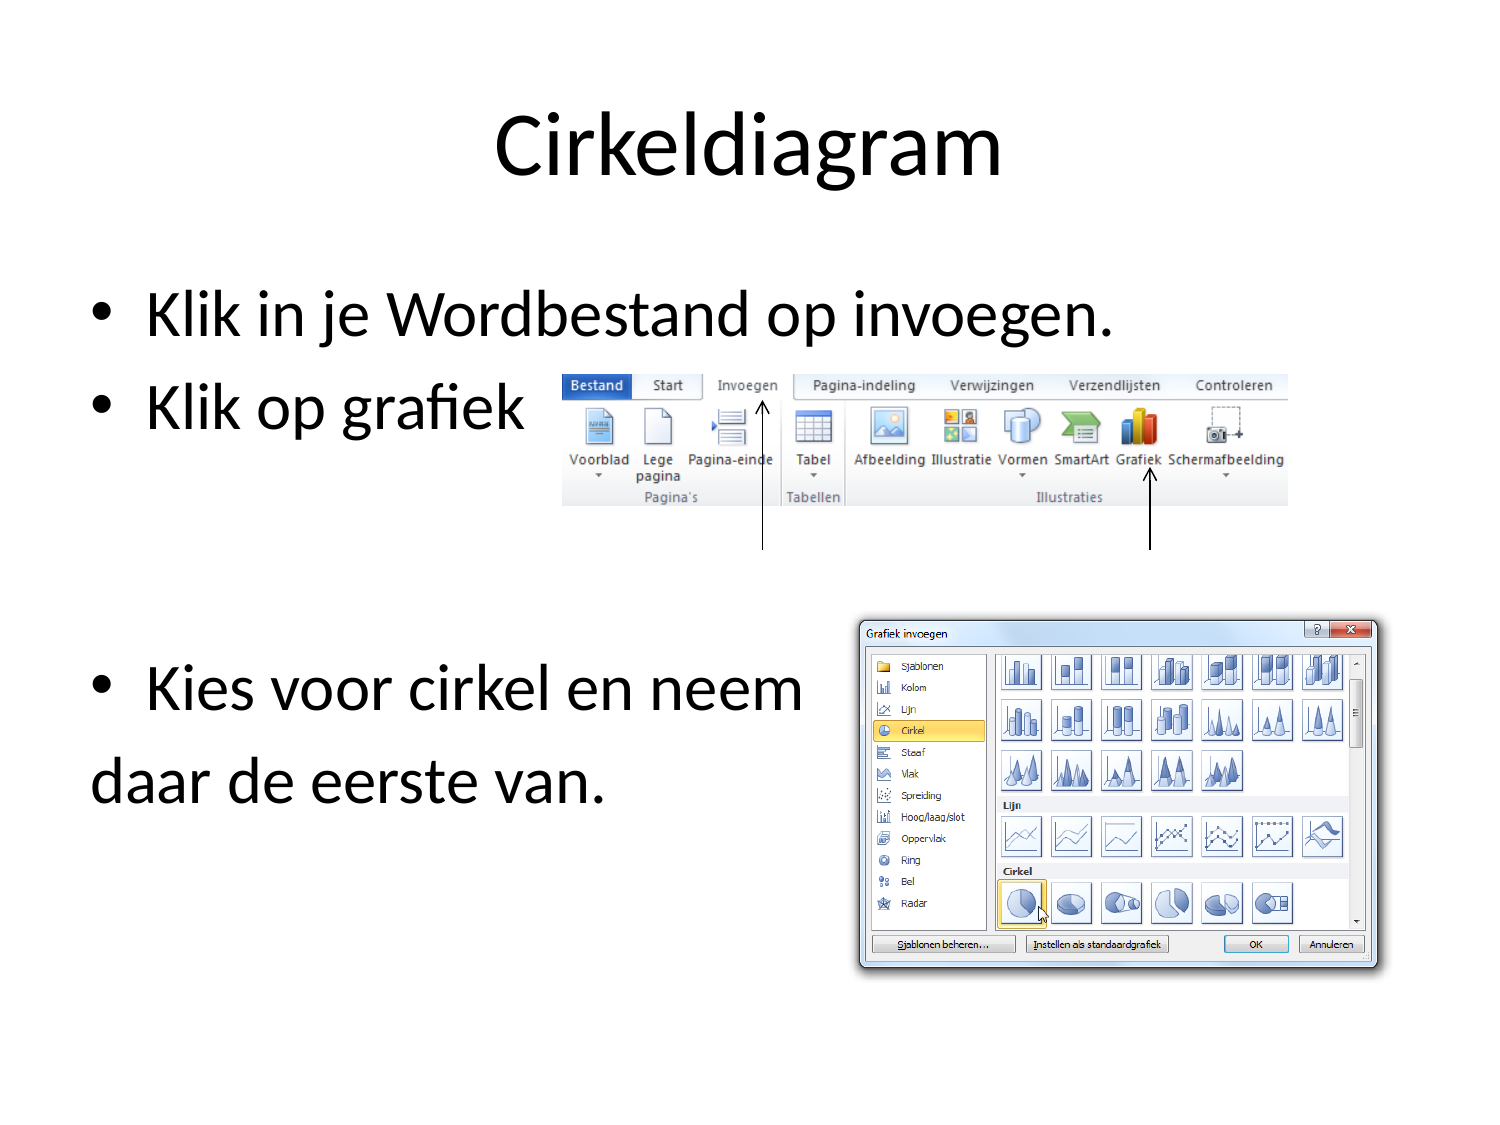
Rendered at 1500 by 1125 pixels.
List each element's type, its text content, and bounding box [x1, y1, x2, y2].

picture [837, 602, 1427, 988]
title Cirkeldiagram [75, 45, 1425, 233]
list Klik in je Wordbestand op invoegen. Klik op grafiek Kies voor cirkel en neem daar de eerste van. [75, 262, 1425, 1005]
picture [562, 374, 1288, 507]
